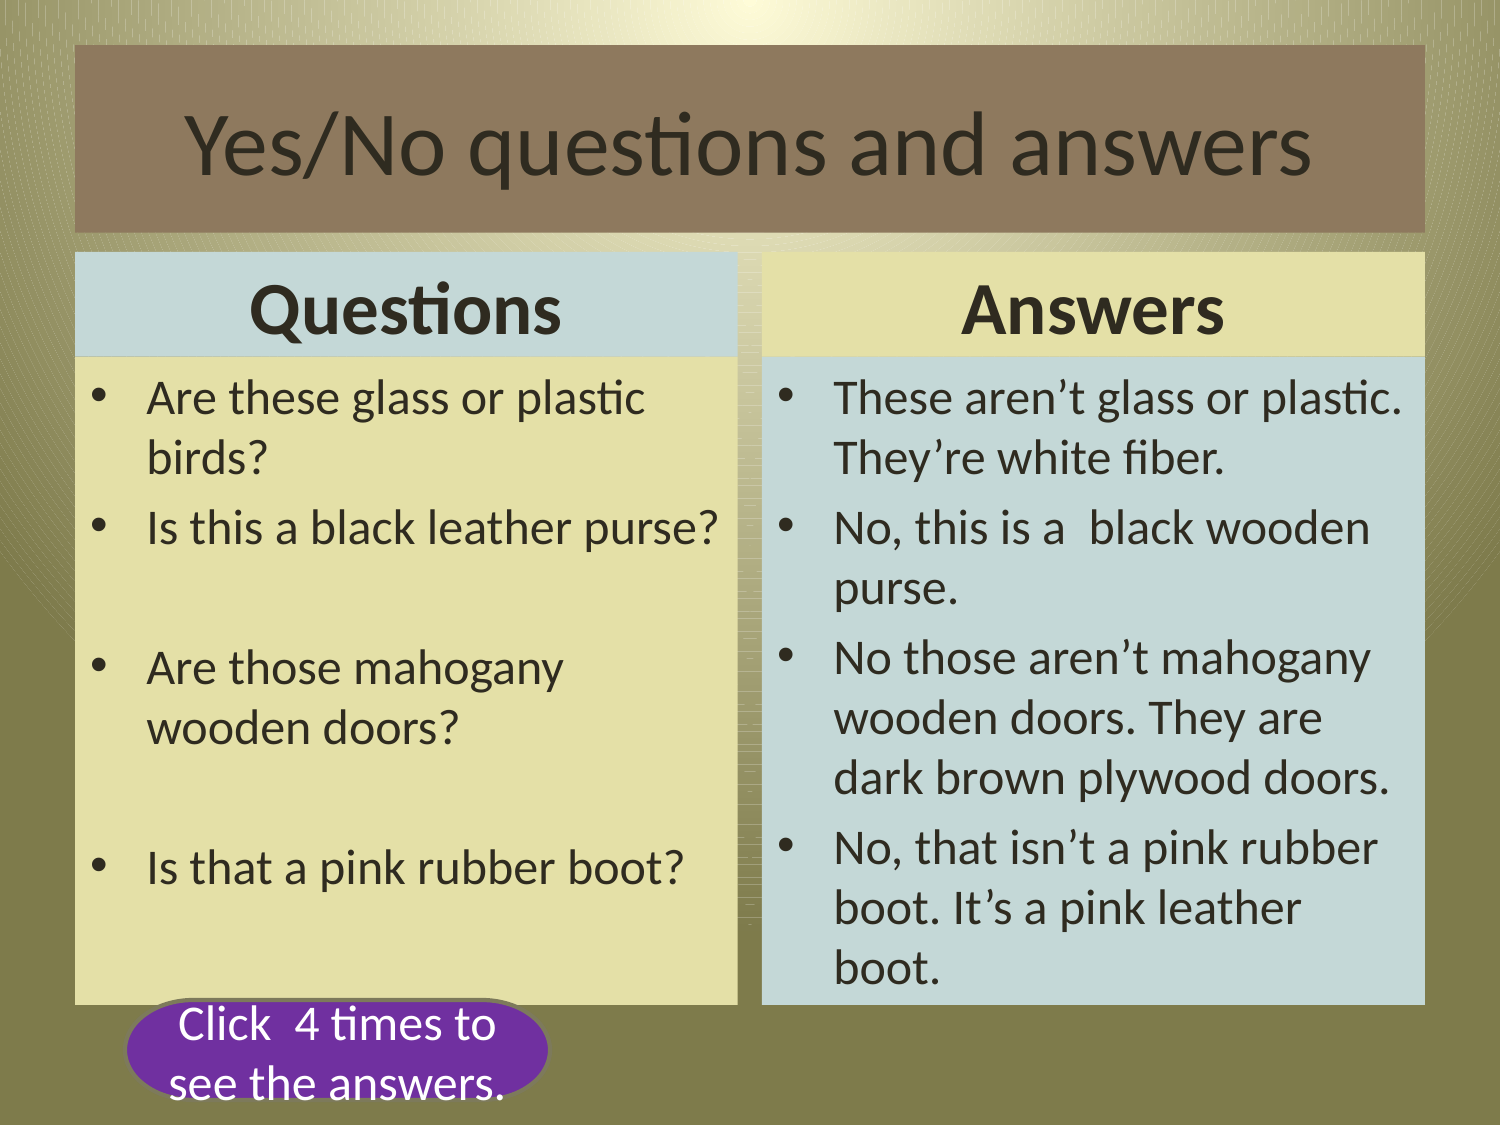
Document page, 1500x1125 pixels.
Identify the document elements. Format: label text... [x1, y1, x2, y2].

list Are these glass or plastic birds? Is this a black leather purse? Are those mahogany wooden doors? Is that a pink rubber boot? [75, 356, 738, 1005]
list Questions [75, 251, 738, 356]
title Yes/No questions and answers [75, 45, 1425, 233]
list Answers [761, 251, 1425, 356]
text_box Click 4 times to see the answers. [122, 997, 553, 1103]
list These aren’t glass or plastic. They’re white fiber. No, this is a black wooden purse. No those aren’t mahogany wooden doors. They are dark brown plywood doors. No, that isn’t a pink rubber boot. It’s a pink leather boot. [761, 356, 1425, 1005]
